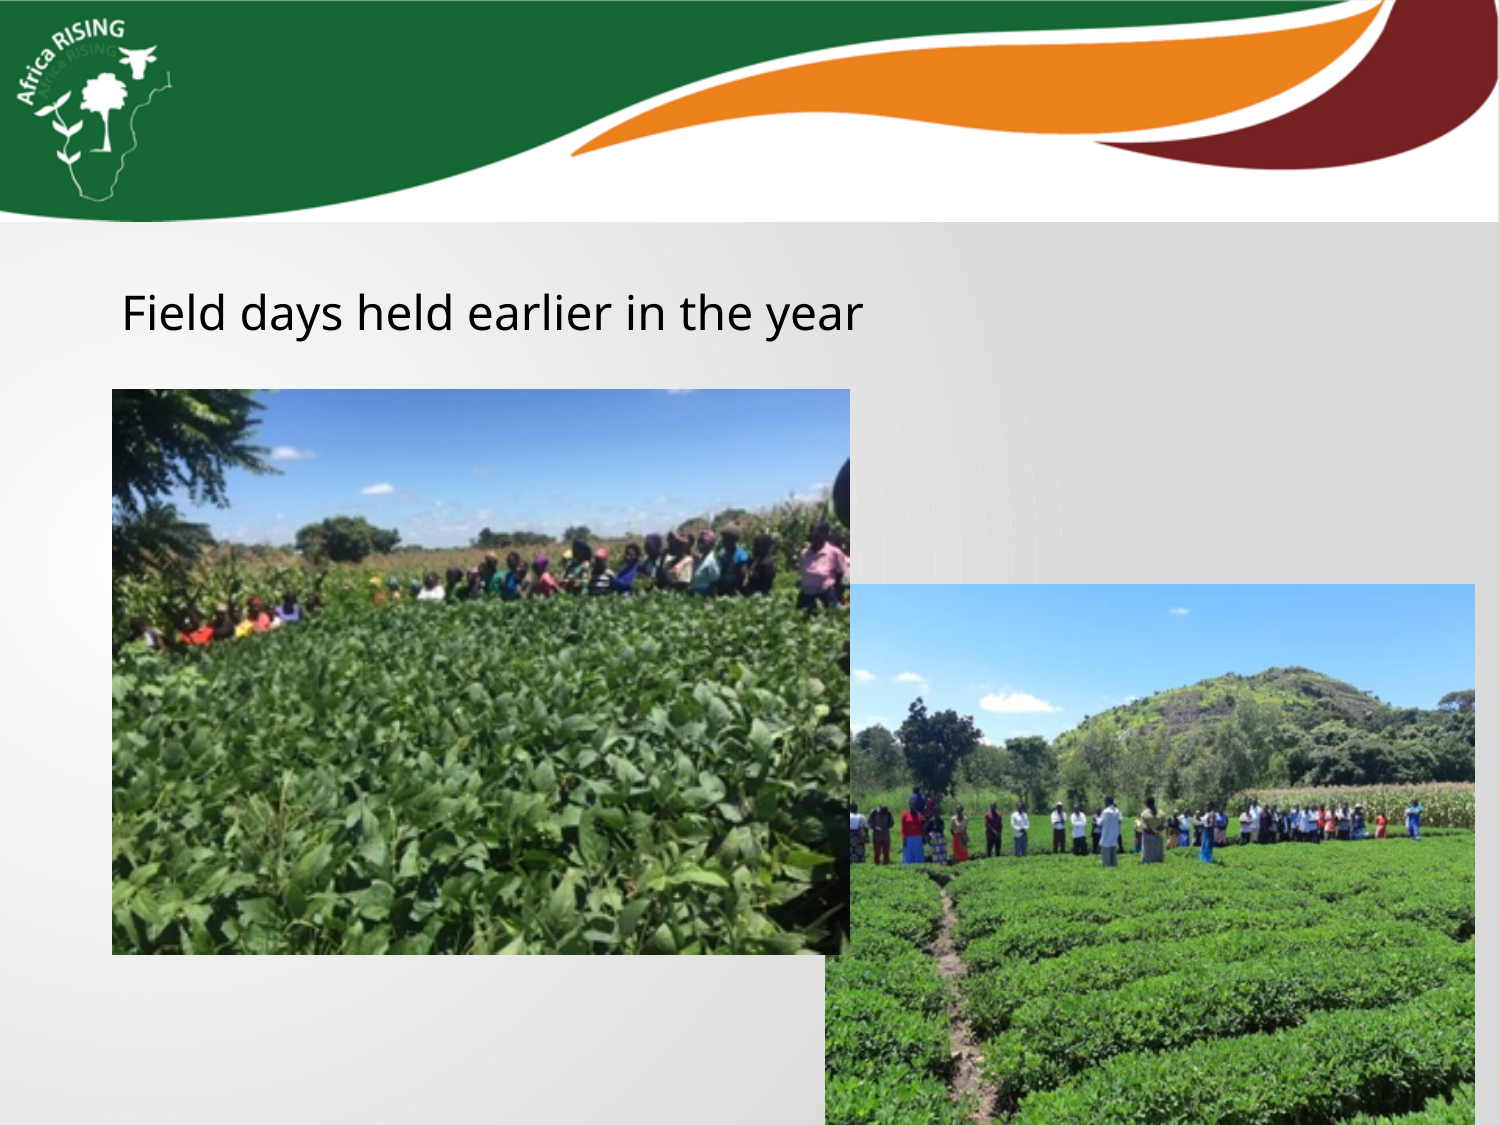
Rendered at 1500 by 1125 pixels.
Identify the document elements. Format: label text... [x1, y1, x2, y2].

picture [0, 0, 1499, 222]
list Field days held earlier in the year [87, 275, 1363, 413]
picture [111, 388, 1476, 1125]
